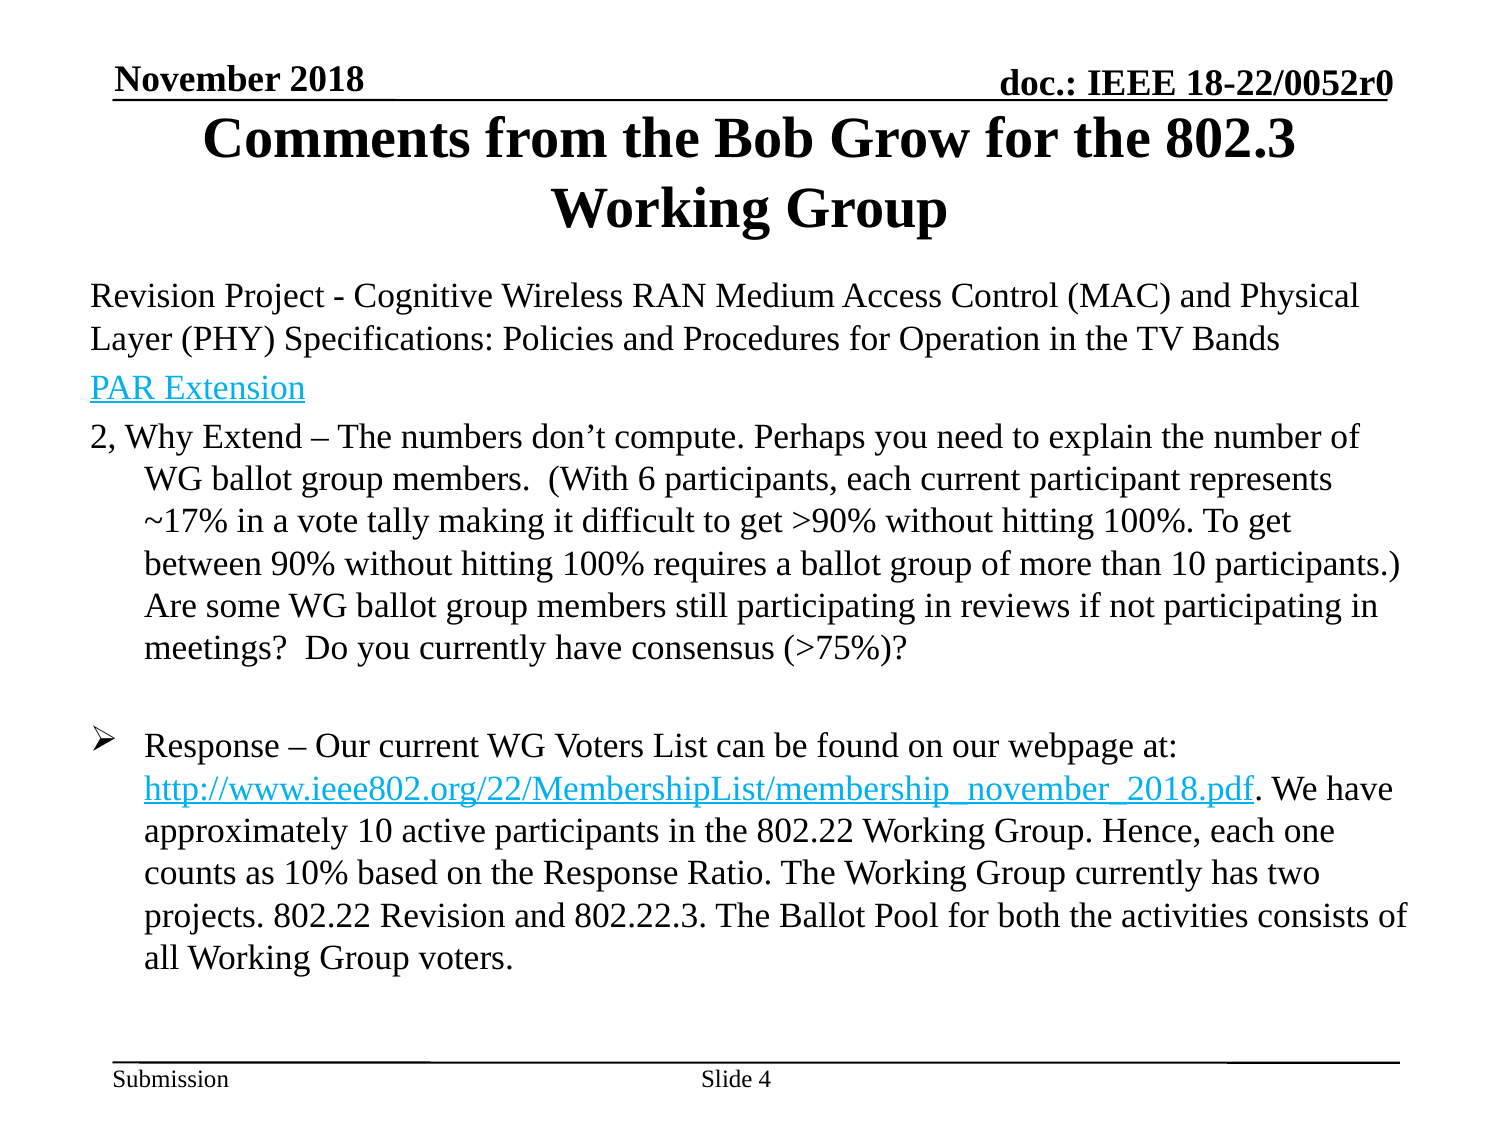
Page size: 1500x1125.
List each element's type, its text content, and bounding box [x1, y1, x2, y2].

list Revision Project - Cognitive Wireless RAN Medium Access Control (MAC) and Physical Layer (PHY) Specifications: Policies and Procedures for Operation in the TV Bands PAR Extension 2, Why Extend – The numbers don’t compute. Perhaps you need to explain the number of WG ballot group members. (With 6 participants, each current participant represents ~17% in a vote tally making it difficult to get >90% without hitting 100%. To get between 90% without hitting 100% requires a ballot group of more than 10 participants.) Are some WG ballot group members still participating in reviews if not participating in meetings? Do you currently have consensus (>75%)? Response – Our current WG Voters List can be found on our webpage at: http://www.ieee802.org/22/MembershipList/membership_november_2018.pdf. We have approximately 10 active participants in the 802.22 Working Group. Hence, each one counts as 10% based on the Response Ratio. The Working Group currently has two projects. 802.22 Revision and 802.22.3. The Ballot Pool for both the activities consists of all Working Group voters. [74, 264, 1426, 1008]
slide_number Slide 4 [672, 1061, 800, 1123]
title Comments from the Bob Grow for the 802.3 Working Group [112, 112, 1388, 226]
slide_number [114, 54, 423, 100]
